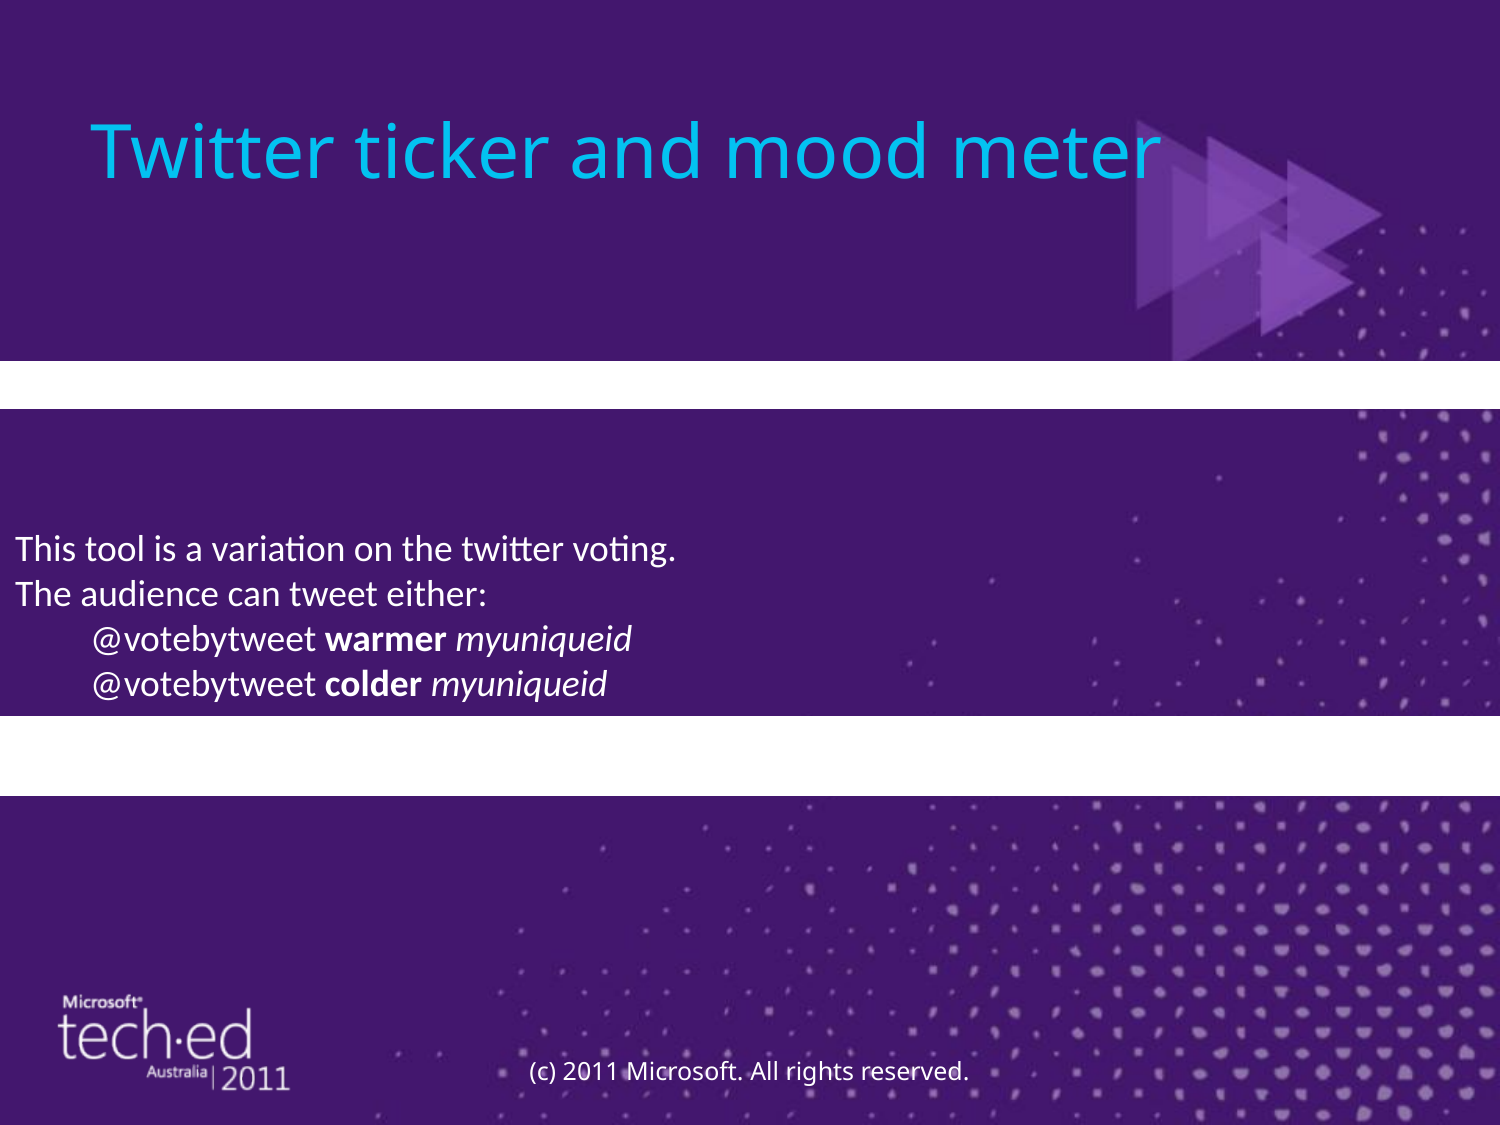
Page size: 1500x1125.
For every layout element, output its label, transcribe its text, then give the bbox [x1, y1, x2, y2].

title Twitter ticker and mood meter [75, 54, 1425, 243]
picture [0, 0, 1500, 1125]
text_box This tool is a variation on the twitter voting. The audience can tweet either: @votebytweet warmer myuniqueid @votebytweet colder myuniqueid [0, 516, 751, 711]
footer (c) 2011 Microsoft. All rights reserved. [512, 1042, 988, 1103]
